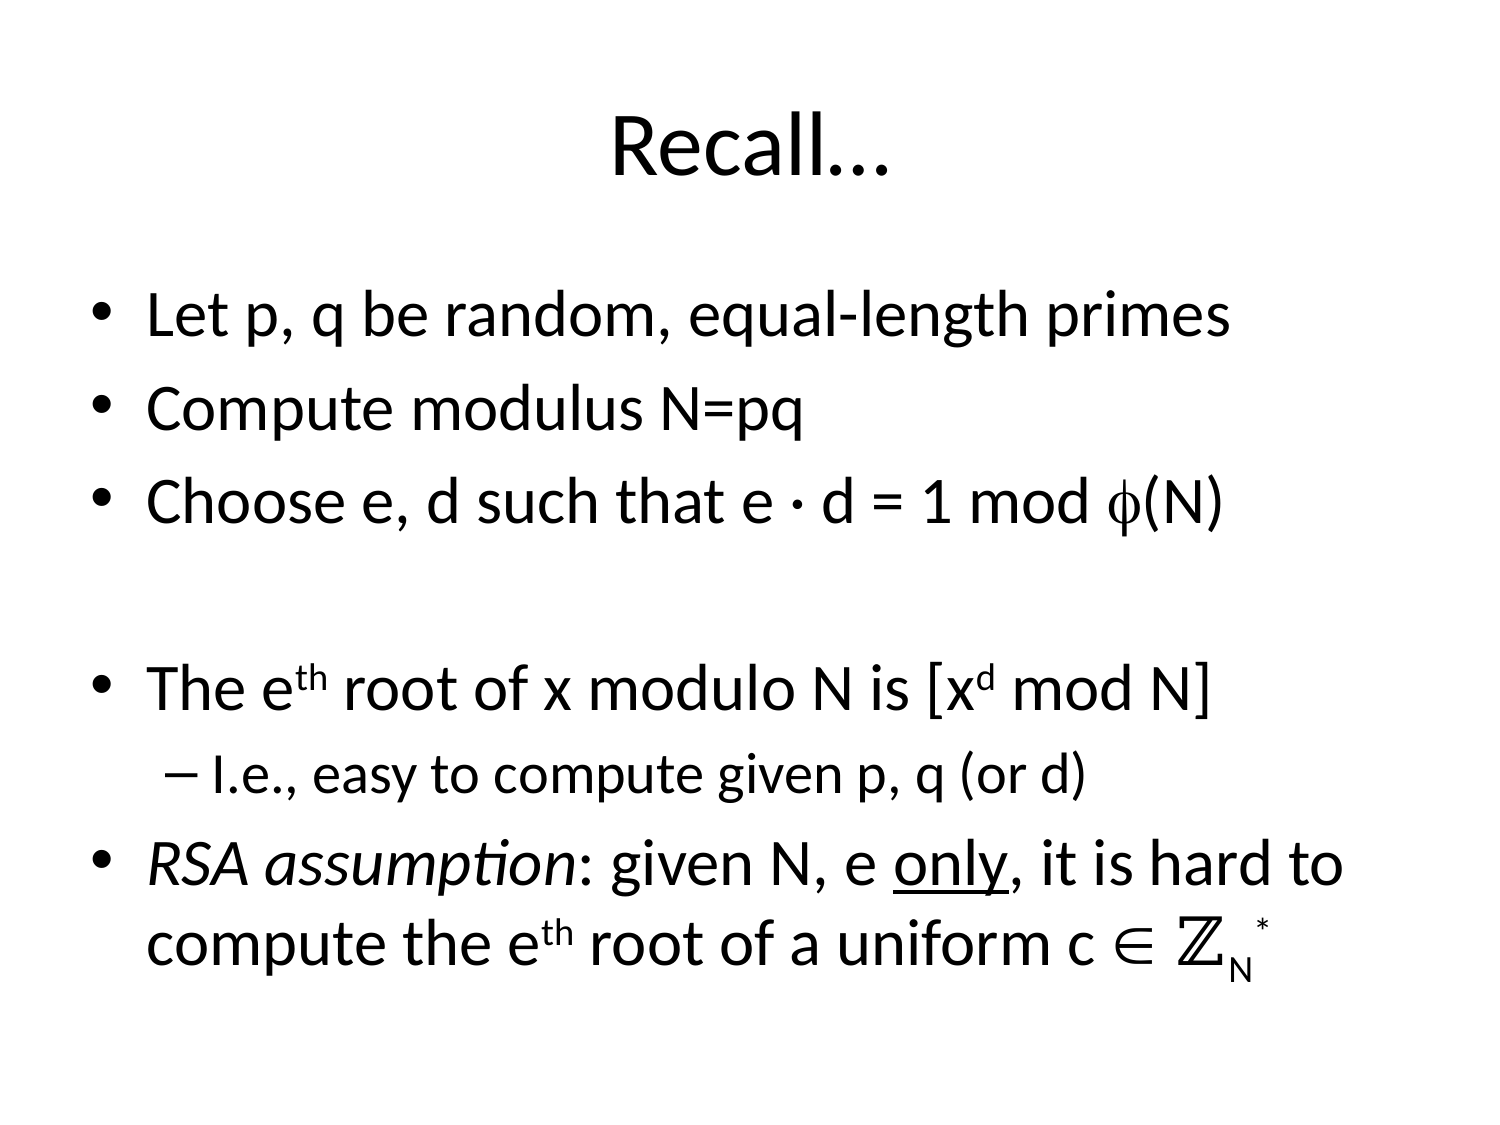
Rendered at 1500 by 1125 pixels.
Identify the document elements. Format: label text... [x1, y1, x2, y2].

title Recall… [75, 45, 1425, 233]
list Let p, q be random, equal-length primes Compute modulus N=pq Choose e, d such that e · d = 1 mod (N) The eth root of x modulo N is [xd mod N] I.e., easy to compute given p, q (or d) RSA assumption: given N, e only, it is hard to compute the eth root of a uniform c  ℤN* [75, 262, 1425, 1005]
